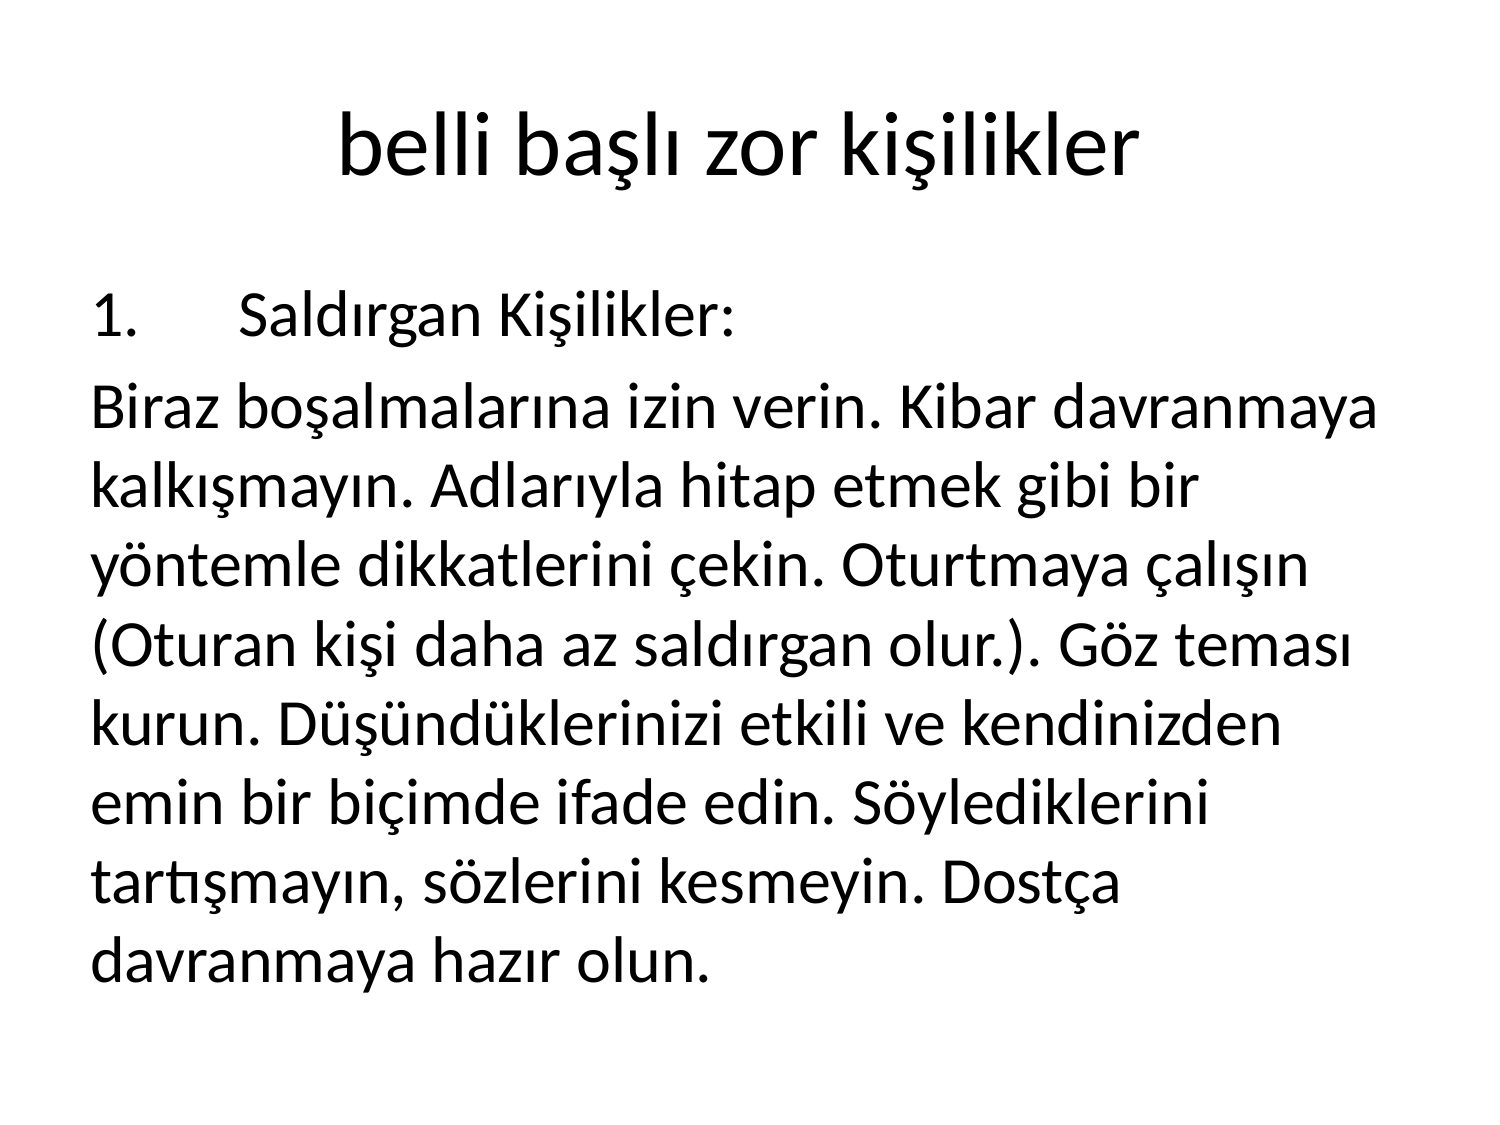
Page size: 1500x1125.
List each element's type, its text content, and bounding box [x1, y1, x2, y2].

list 1. Saldırgan Kişilikler: Biraz boşalmalarına izin verin. Kibar davranmaya kalkışmayın. Adlarıyla hitap etmek gibi bir yöntemle dikkatlerini çekin. Oturtmaya çalışın (Oturan kişi daha az saldırgan olur.). Göz teması kurun. Düşündüklerinizi etkili ve kendinizden emin bir biçimde ifade edin. Söylediklerini tartışmayın, sözlerini kesmeyin. Dostça davranmaya hazır olun. [75, 262, 1425, 1005]
title belli başlı zor kişilikler [75, 45, 1425, 233]
